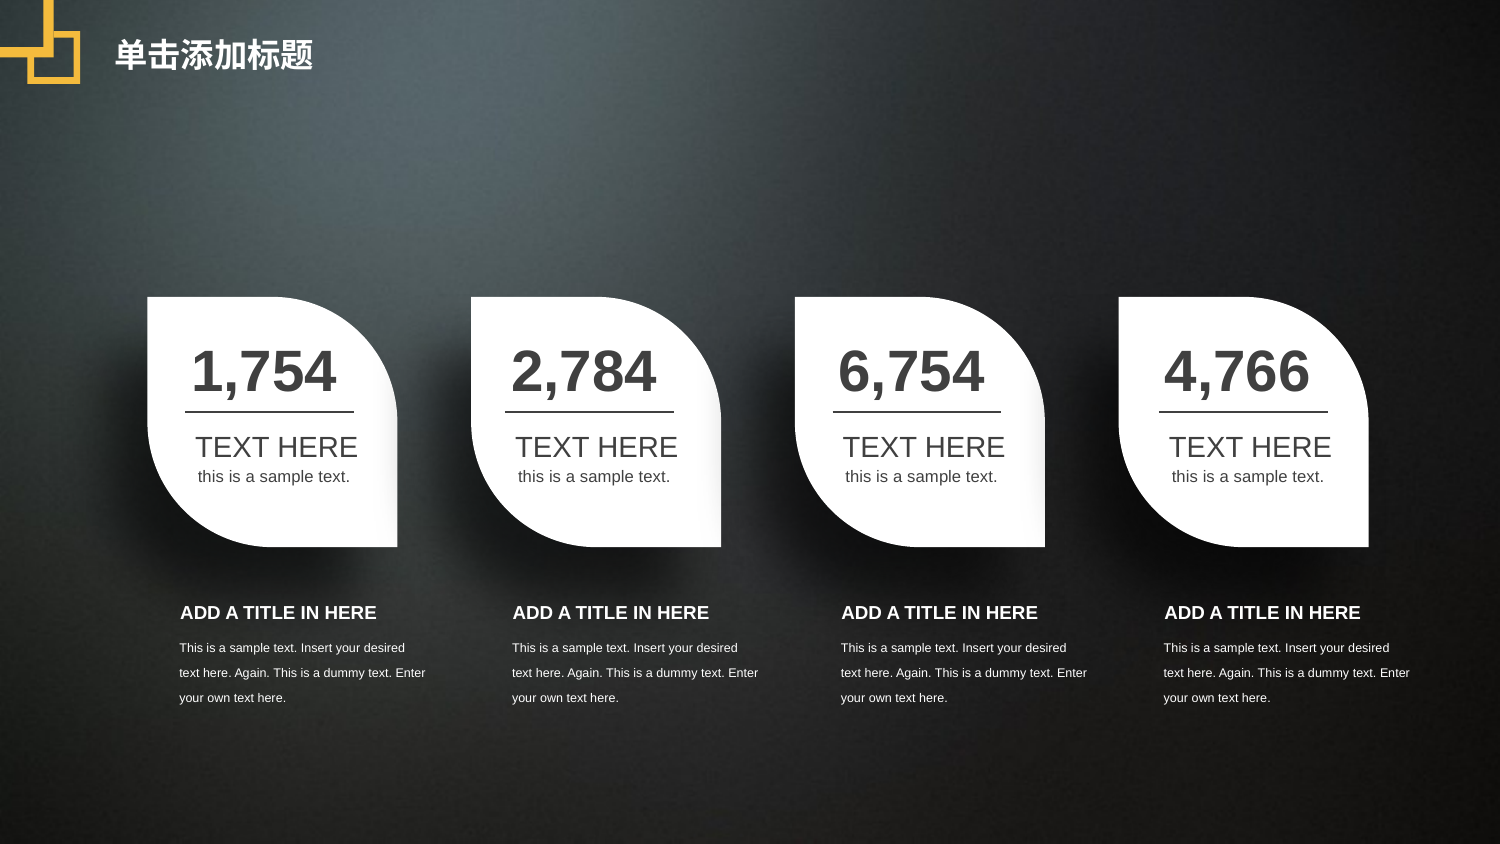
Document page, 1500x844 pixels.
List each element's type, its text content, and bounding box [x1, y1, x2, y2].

text_box [1118, 296, 1369, 548]
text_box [825, 591, 1105, 714]
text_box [175, 325, 375, 494]
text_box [497, 591, 776, 714]
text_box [164, 591, 443, 714]
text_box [495, 325, 695, 494]
picture [0, 0, 1500, 844]
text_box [0, 1, 82, 82]
text_box [794, 296, 1045, 548]
text_box [147, 296, 398, 548]
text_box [1148, 591, 1428, 714]
text_box [471, 296, 722, 548]
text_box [1148, 325, 1349, 494]
text_box 单击添加标题 [99, 26, 358, 82]
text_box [822, 325, 1023, 494]
